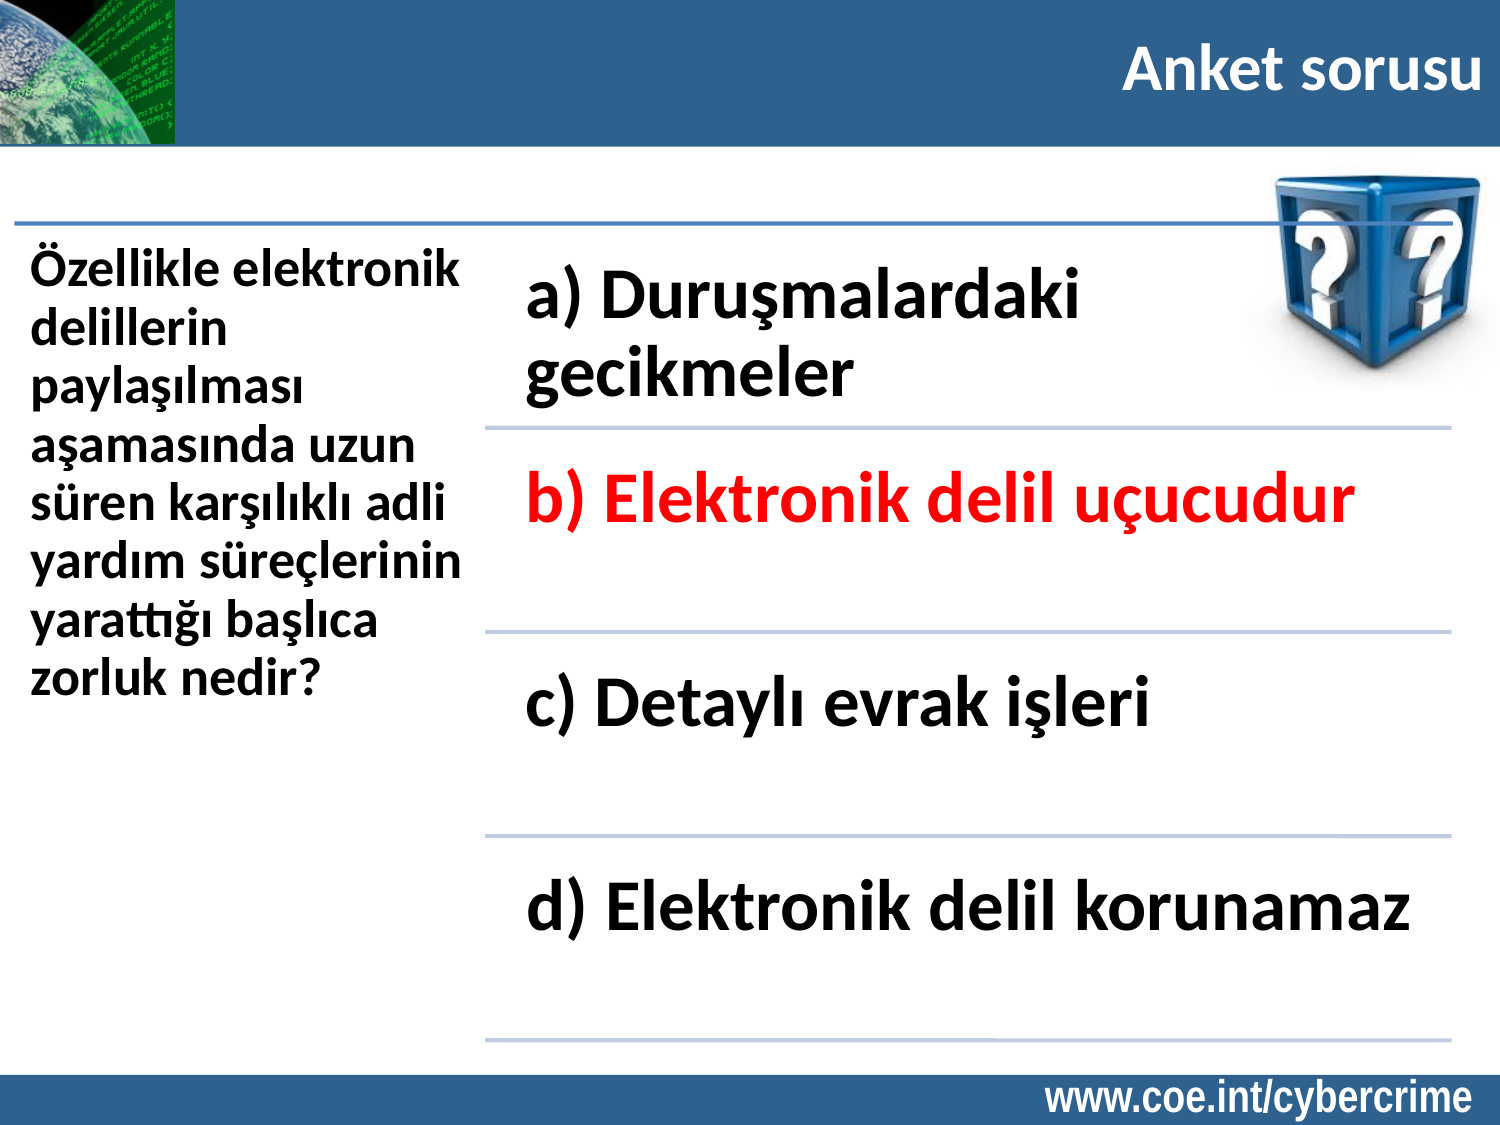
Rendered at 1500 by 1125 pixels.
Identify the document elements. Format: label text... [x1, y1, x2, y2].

picture [1227, 115, 1500, 406]
text_box Anket sorusu [177, 0, 1500, 149]
text_box [0, 1073, 1030, 1125]
text_box www.coe.int/cybercrime [1030, 1059, 1500, 1125]
picture [0, 0, 175, 144]
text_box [14, 222, 1454, 1053]
